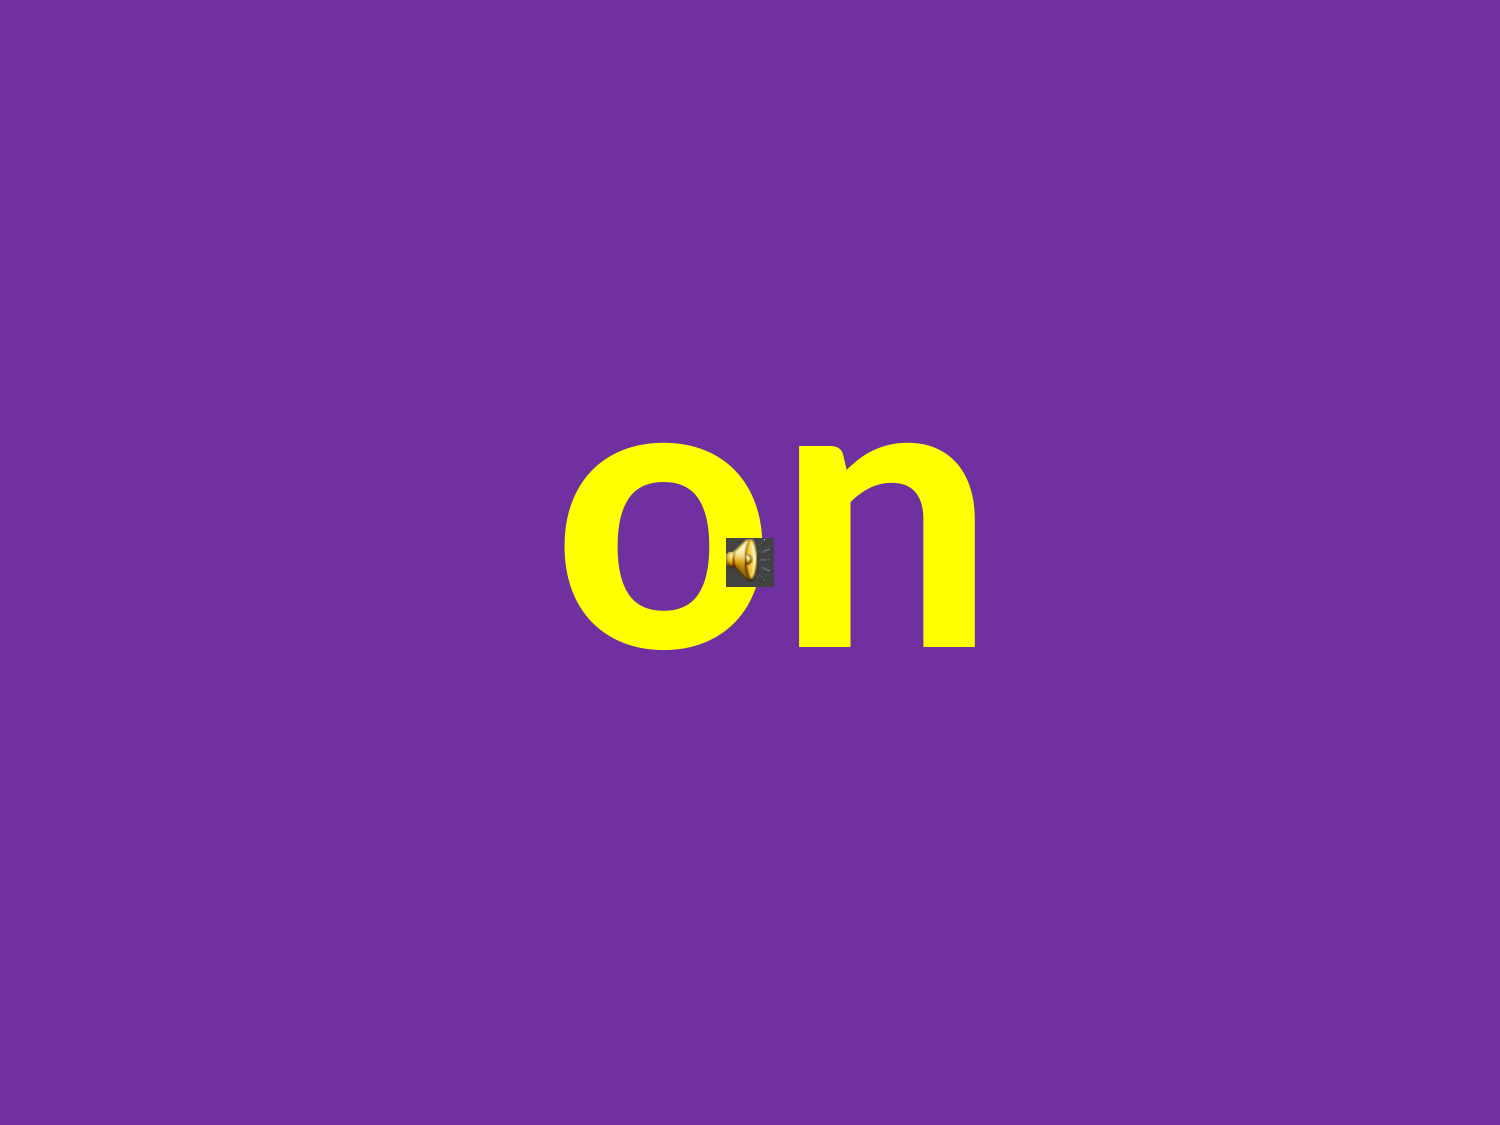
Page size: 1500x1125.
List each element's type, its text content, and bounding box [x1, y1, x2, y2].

text_box on [99, 224, 1450, 738]
picture [724, 537, 776, 588]
